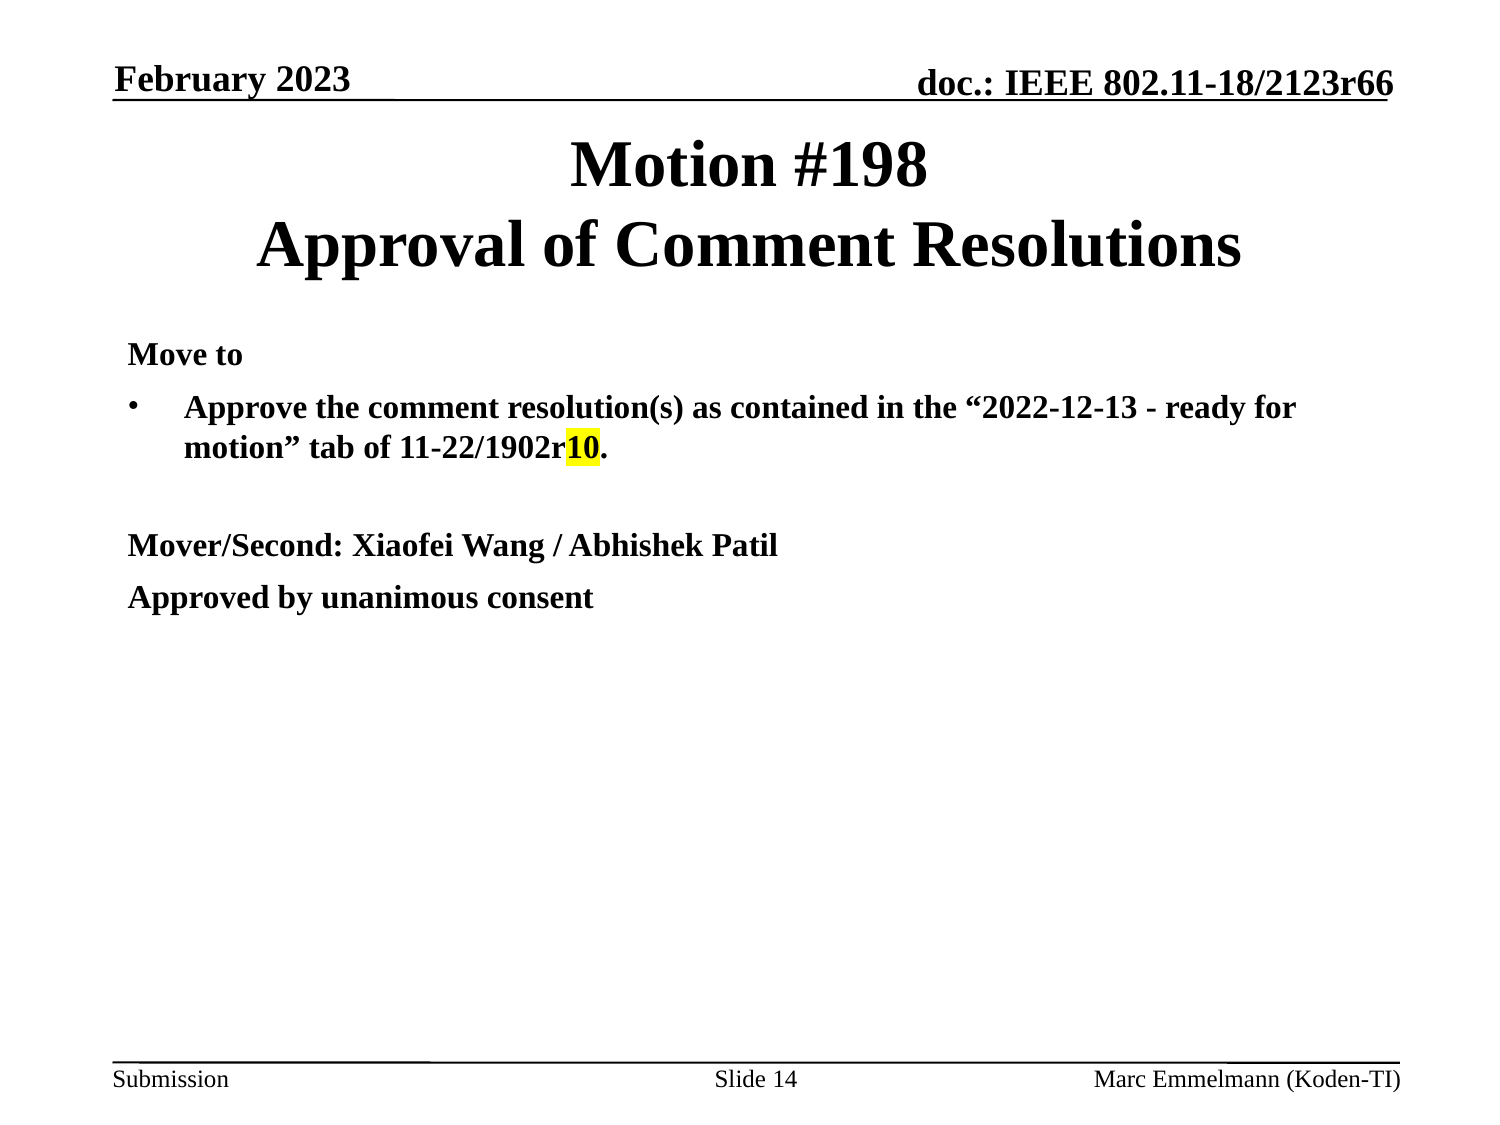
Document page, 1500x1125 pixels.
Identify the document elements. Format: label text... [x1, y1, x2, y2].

footer Marc Emmelmann (Koden-TI) [878, 1061, 1402, 1093]
title Motion #198 Approval of Comment Resolutions [112, 112, 1388, 288]
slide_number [114, 54, 423, 100]
list Move to Approve the comment resolution(s) as contained in the “2022-12-13 - ready for motion” tab of 11-22/1902r10. Mover/Second: Xiaofei Wang / Abhishek Patil Approved by unanimous consent [112, 324, 1388, 1000]
slide_number Slide 14 [712, 1061, 800, 1123]
